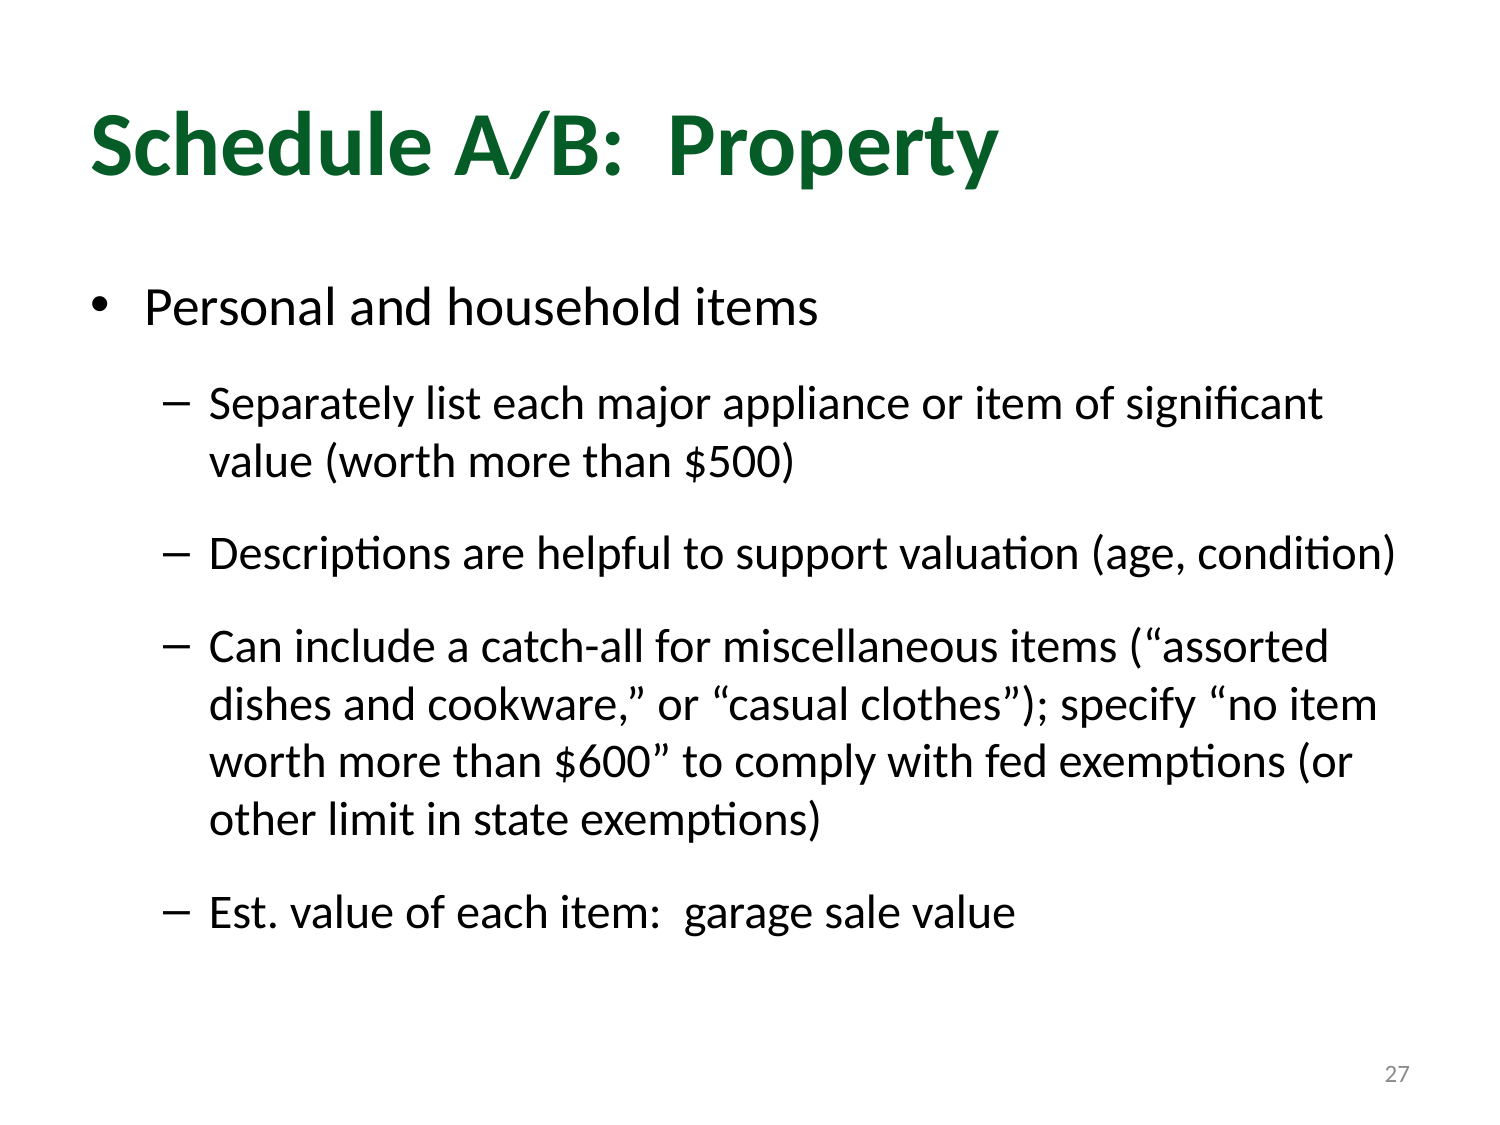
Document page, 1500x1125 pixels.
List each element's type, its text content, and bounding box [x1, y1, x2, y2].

list Personal and household items Separately list each major appliance or item of significant value (worth more than $500) Descriptions are helpful to support valuation (age, condition) Can include a catch-all for miscellaneous items (“assorted dishes and cookware,” or “casual clothes”); specify “no item worth more than $600” to comply with fed exemptions (or other limit in state exemptions) Est. value of each item: garage sale value [75, 262, 1425, 1005]
slide_number 27 [1074, 1042, 1425, 1103]
title Schedule A/B: Property [75, 45, 1425, 233]
